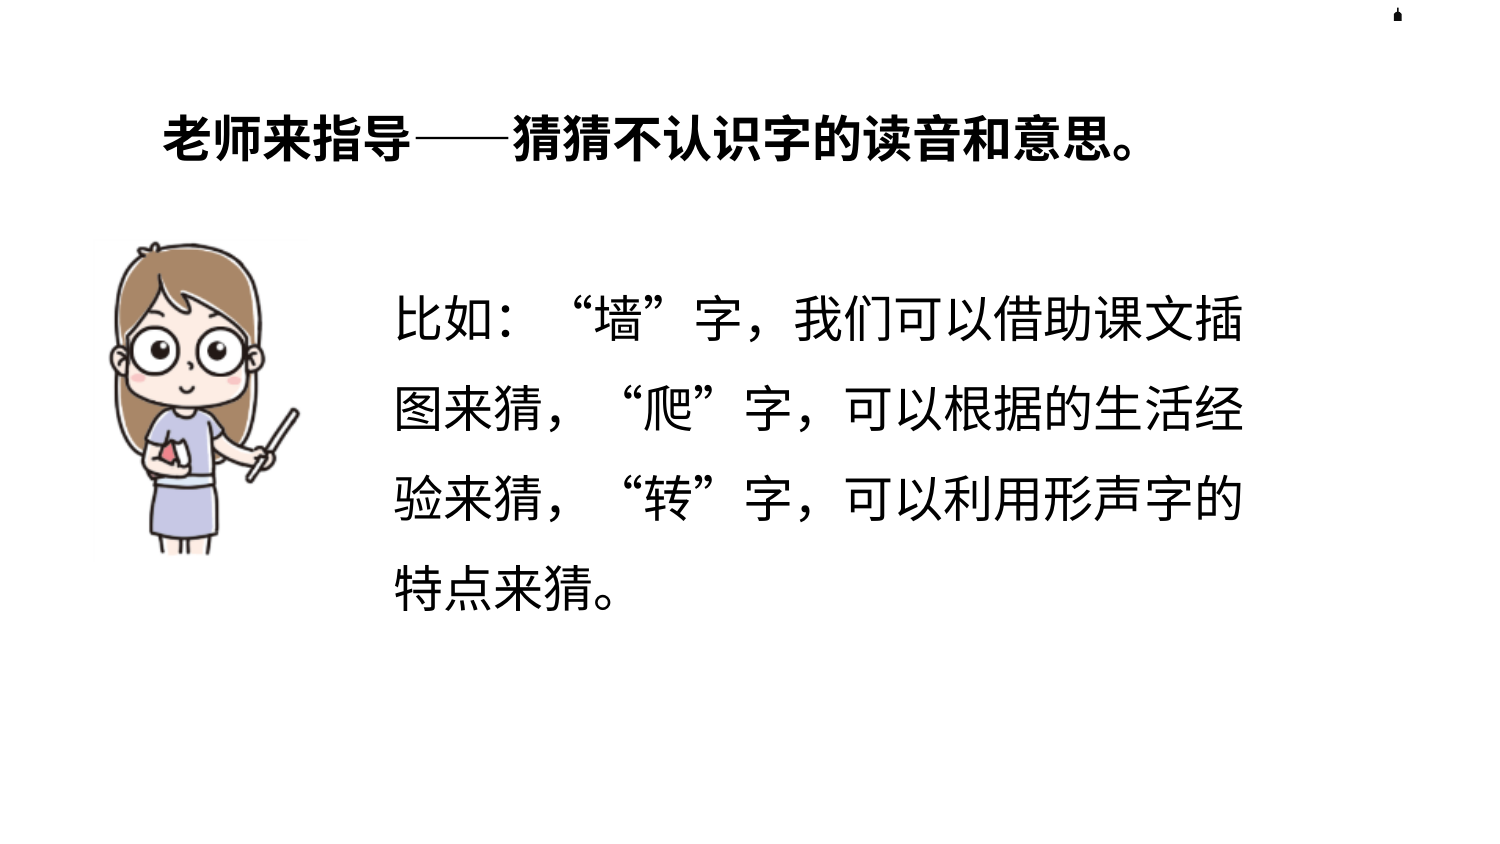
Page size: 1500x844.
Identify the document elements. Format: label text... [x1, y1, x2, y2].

text_box 老师来指导——猜猜不认识字的读音和意思。 [151, 101, 1175, 173]
text_box 比如：“墙”字，我们可以借助课文插图来猜，“爬”字，可以根据的生活经验来猜，“转”字，可以利用形声字的特点来猜。 [381, 252, 1256, 694]
picture [93, 239, 308, 562]
